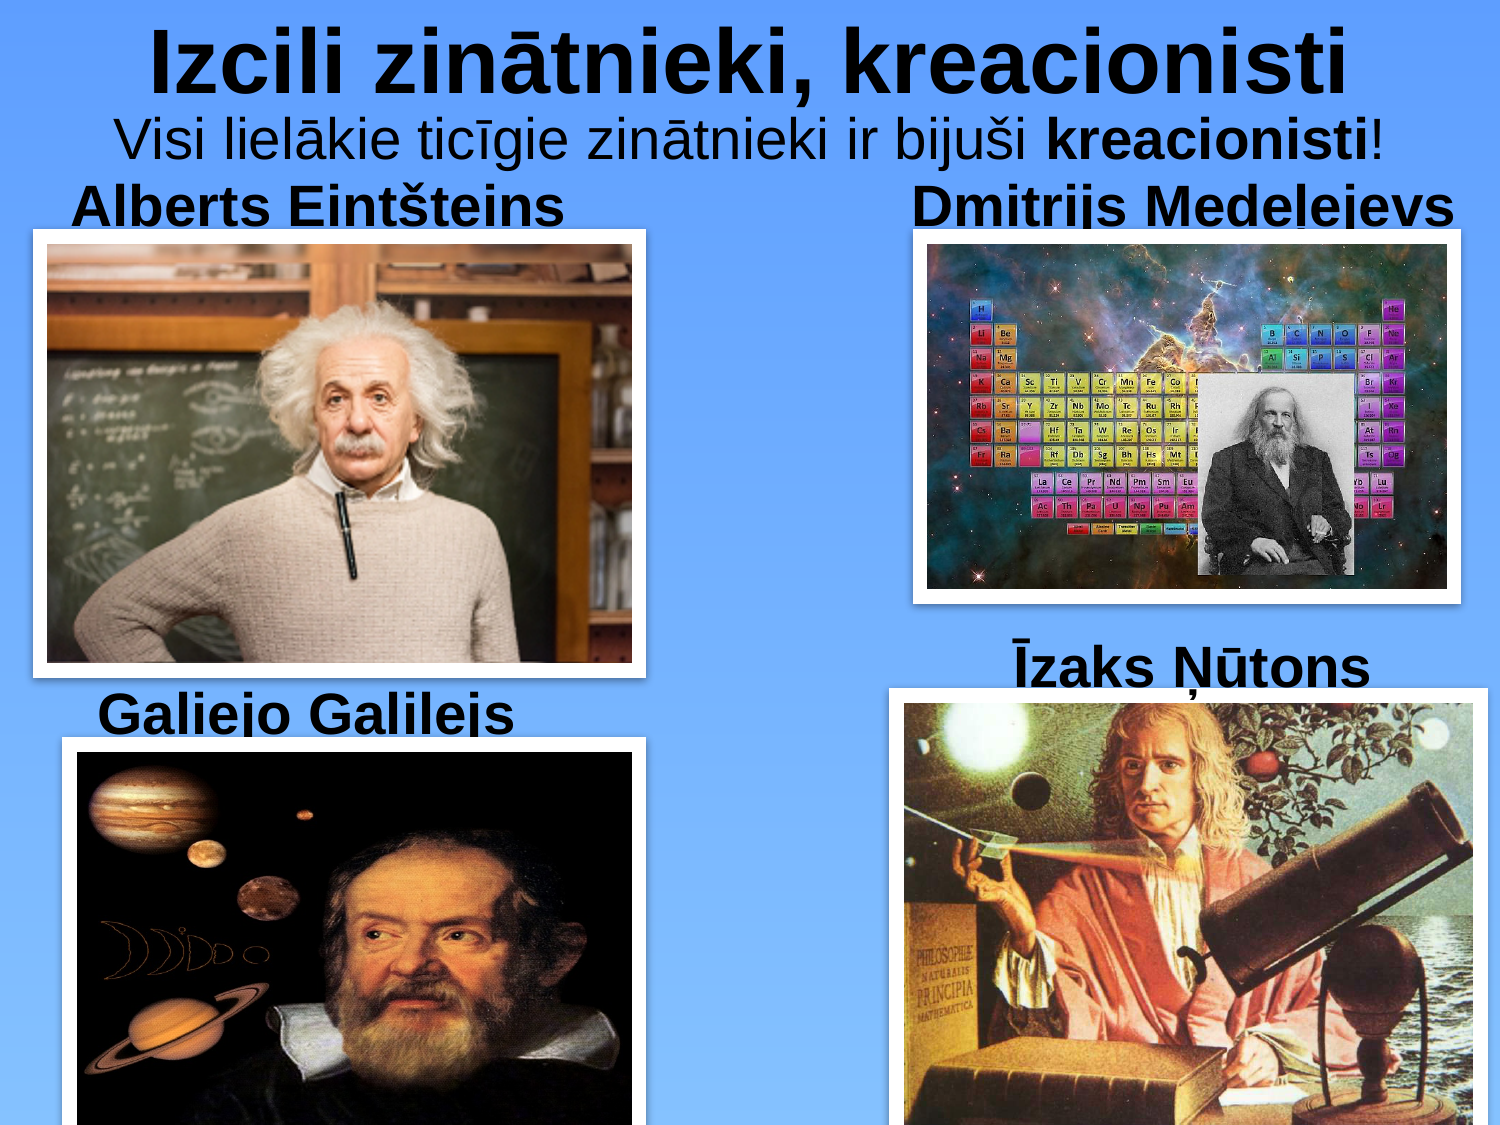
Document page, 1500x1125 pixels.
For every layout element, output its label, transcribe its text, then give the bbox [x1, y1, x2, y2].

text_box Dmitrijs Medeļejevs [868, 160, 1500, 246]
picture [46, 243, 633, 664]
picture [76, 751, 633, 1125]
picture [926, 243, 1448, 590]
text_box Galiejo Galilejs [76, 687, 538, 734]
text_box Visi lielākie ticīgie zinātnieki ir bijuši kreacionisti! [0, 93, 1500, 179]
text_box Īzaks Ņūtons [962, 621, 1424, 700]
title Izcili zinātnieki, kreacionisti [0, 0, 1500, 93]
picture [903, 702, 1474, 1125]
text_box Alberts Eintšteins [53, 160, 585, 226]
